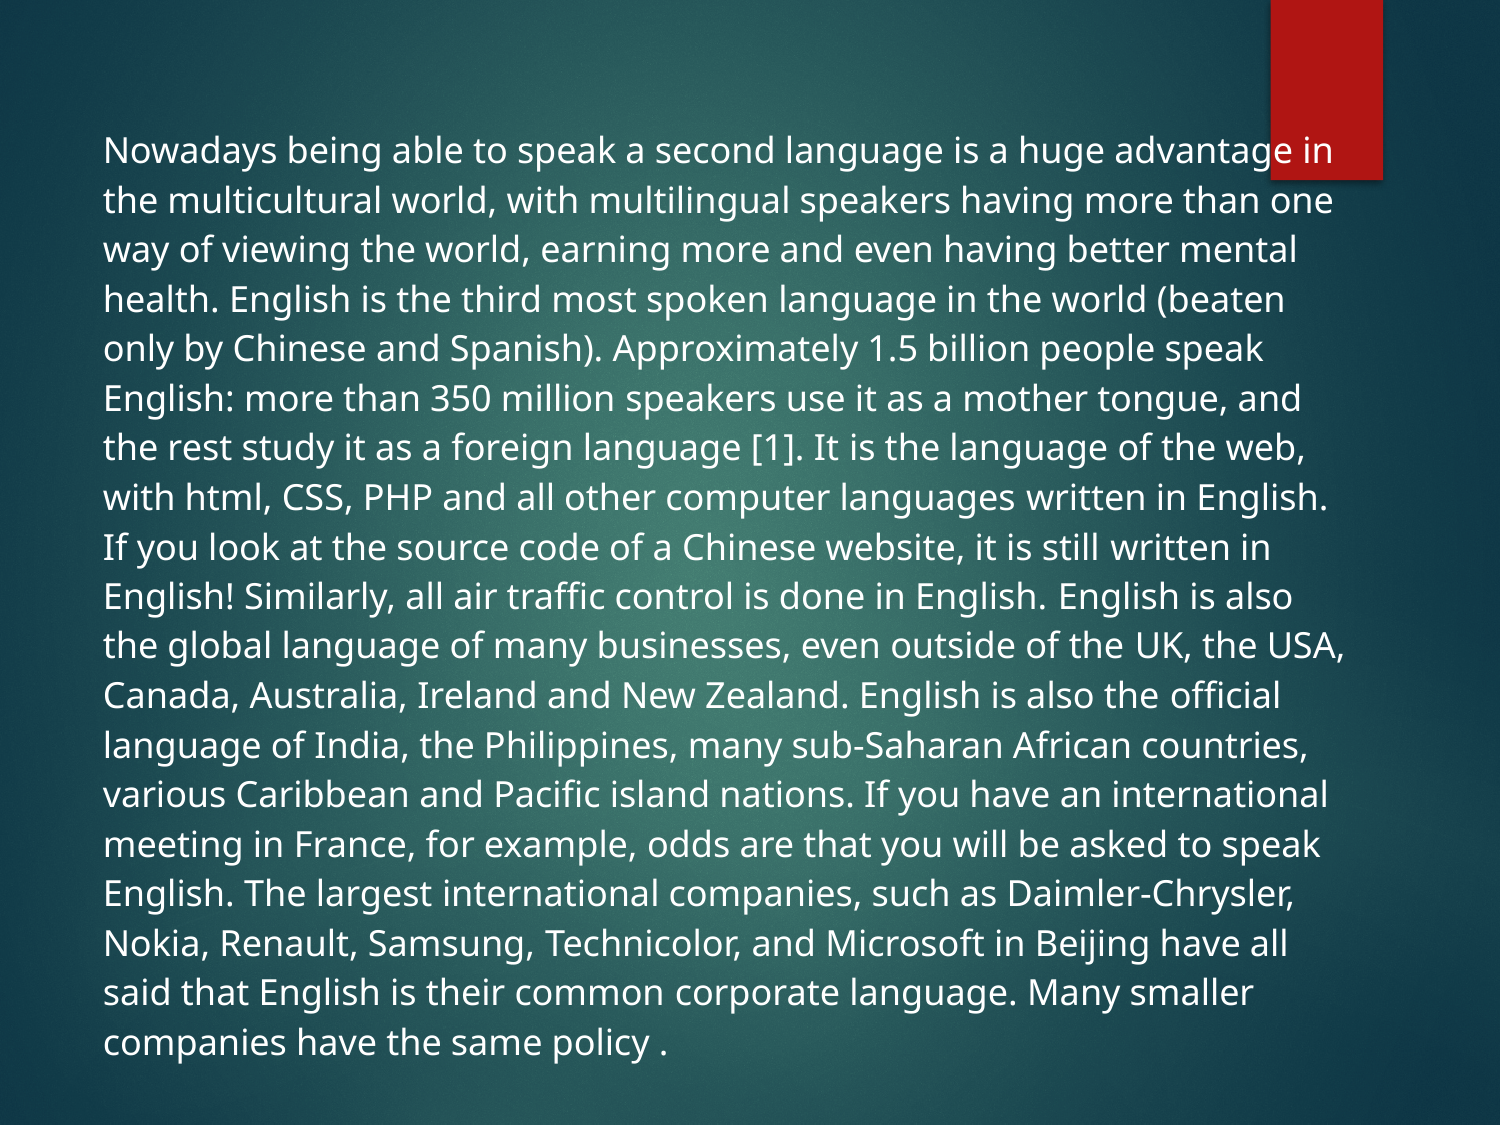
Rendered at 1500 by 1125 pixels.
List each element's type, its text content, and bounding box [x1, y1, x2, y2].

list Nowadays being able to speak a second language is a huge advantage in the multicultural world, with multilingual speakers having more than one way of viewing the world, earning more and even having better mental health. English is the third most spoken language in the world (beaten only by Chinese and Spanish). Approximately 1.5 billion people speak English: more than 350 million speakers use it as a mother tongue, and the rest study it as a foreign language [1]. It is the language of the web, with html, CSS, PHP and all other computer languages written in English. If you look at the source code of a Chinese website, it is still written in English! Similarly, all air traffic control is done in English. English is also the global language of many businesses, even outside of the UK, the USA, Canada, Australia, Ireland and New Zealand. English is also the official language of India, the Philippines, many sub-Saharan African countries, various Caribbean and Pacific island nations. If you have an international meeting in France, for example, odds are that you will be asked to speak English. The largest international companies, such as Daimler-Chrysler, Nokia, Renault, Samsung, Technicolor, and Microsoft in Beijing have all said that English is their common corporate language. Many smaller companies have the same policy . [29, 113, 1373, 1087]
